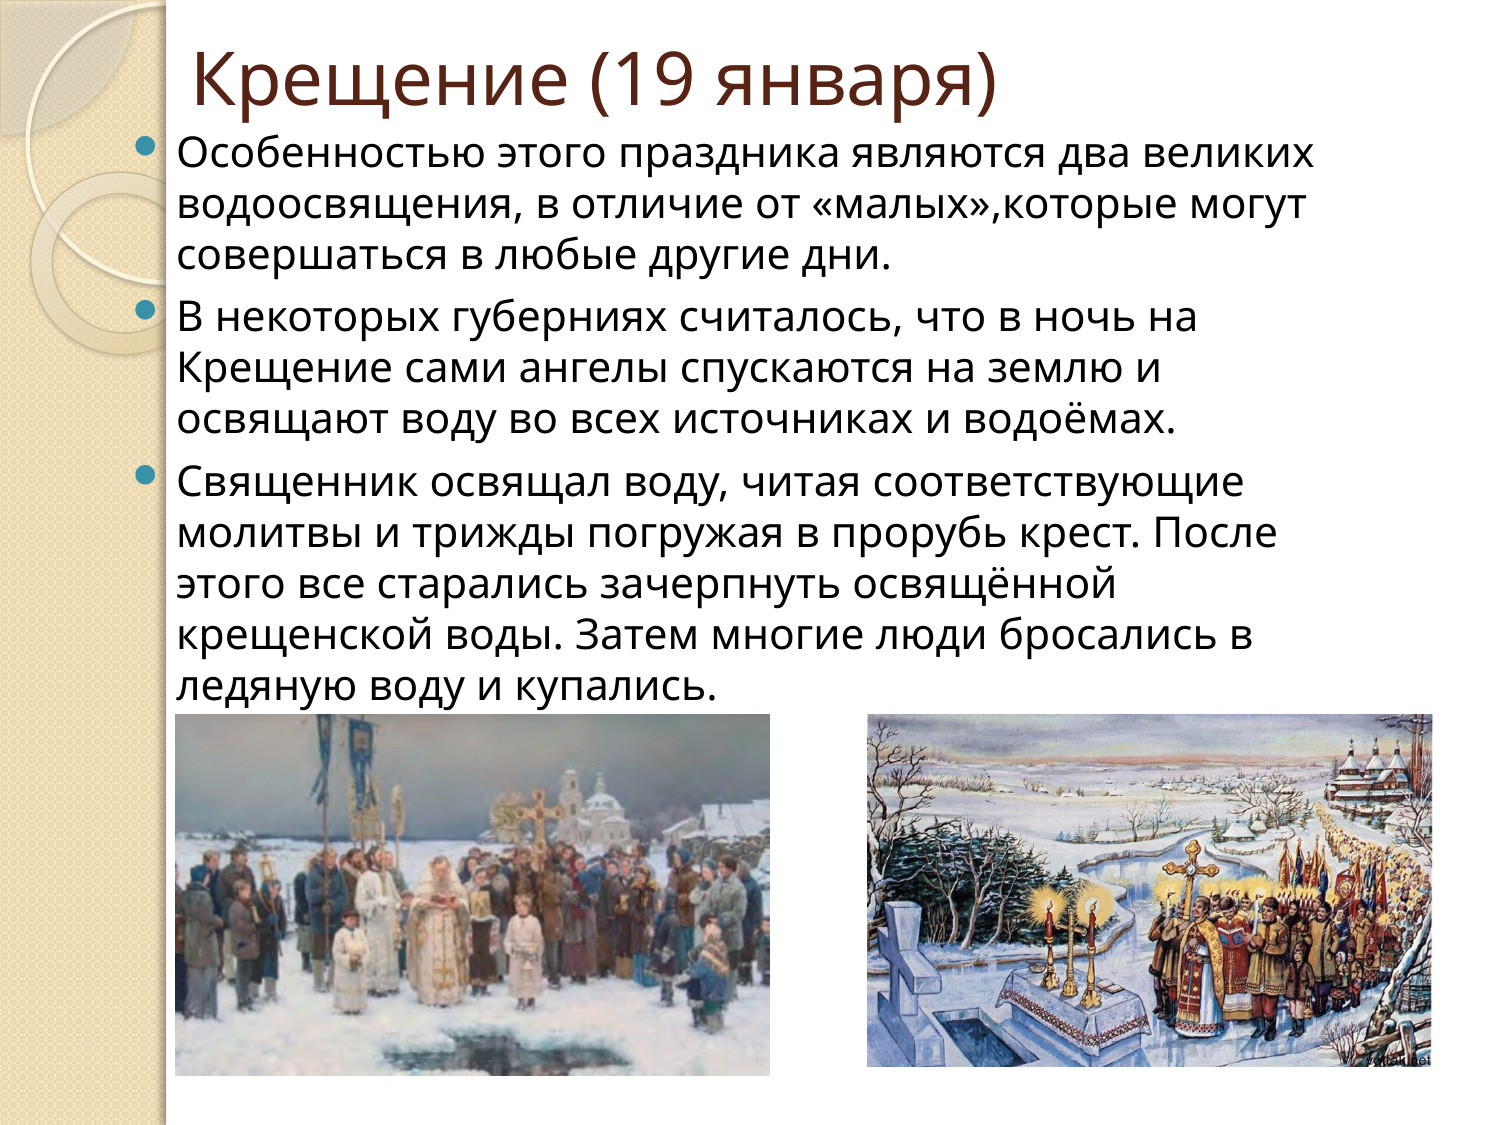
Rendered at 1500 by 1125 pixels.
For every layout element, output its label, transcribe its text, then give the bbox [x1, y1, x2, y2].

list Особенностью этого праздника являются два великих водоосвящения, в отличие от «малых»,которые могут совершаться в любые другие дни. В некоторых губерниях считалось, что в ночь на Крещение сами ангелы спускаются на землю и освящают воду во всех источниках и водоёмах. Священник освящал воду, читая соответствующие молитвы и трижды погружая в прорубь крест. После этого все старались зачерпнуть освящённой крещенской воды. Затем многие люди бросались в ледяную воду и купались. [105, 117, 1371, 727]
title Крещение (19 января) [175, 23, 1067, 117]
picture [866, 714, 1434, 1067]
picture [175, 714, 770, 1076]
